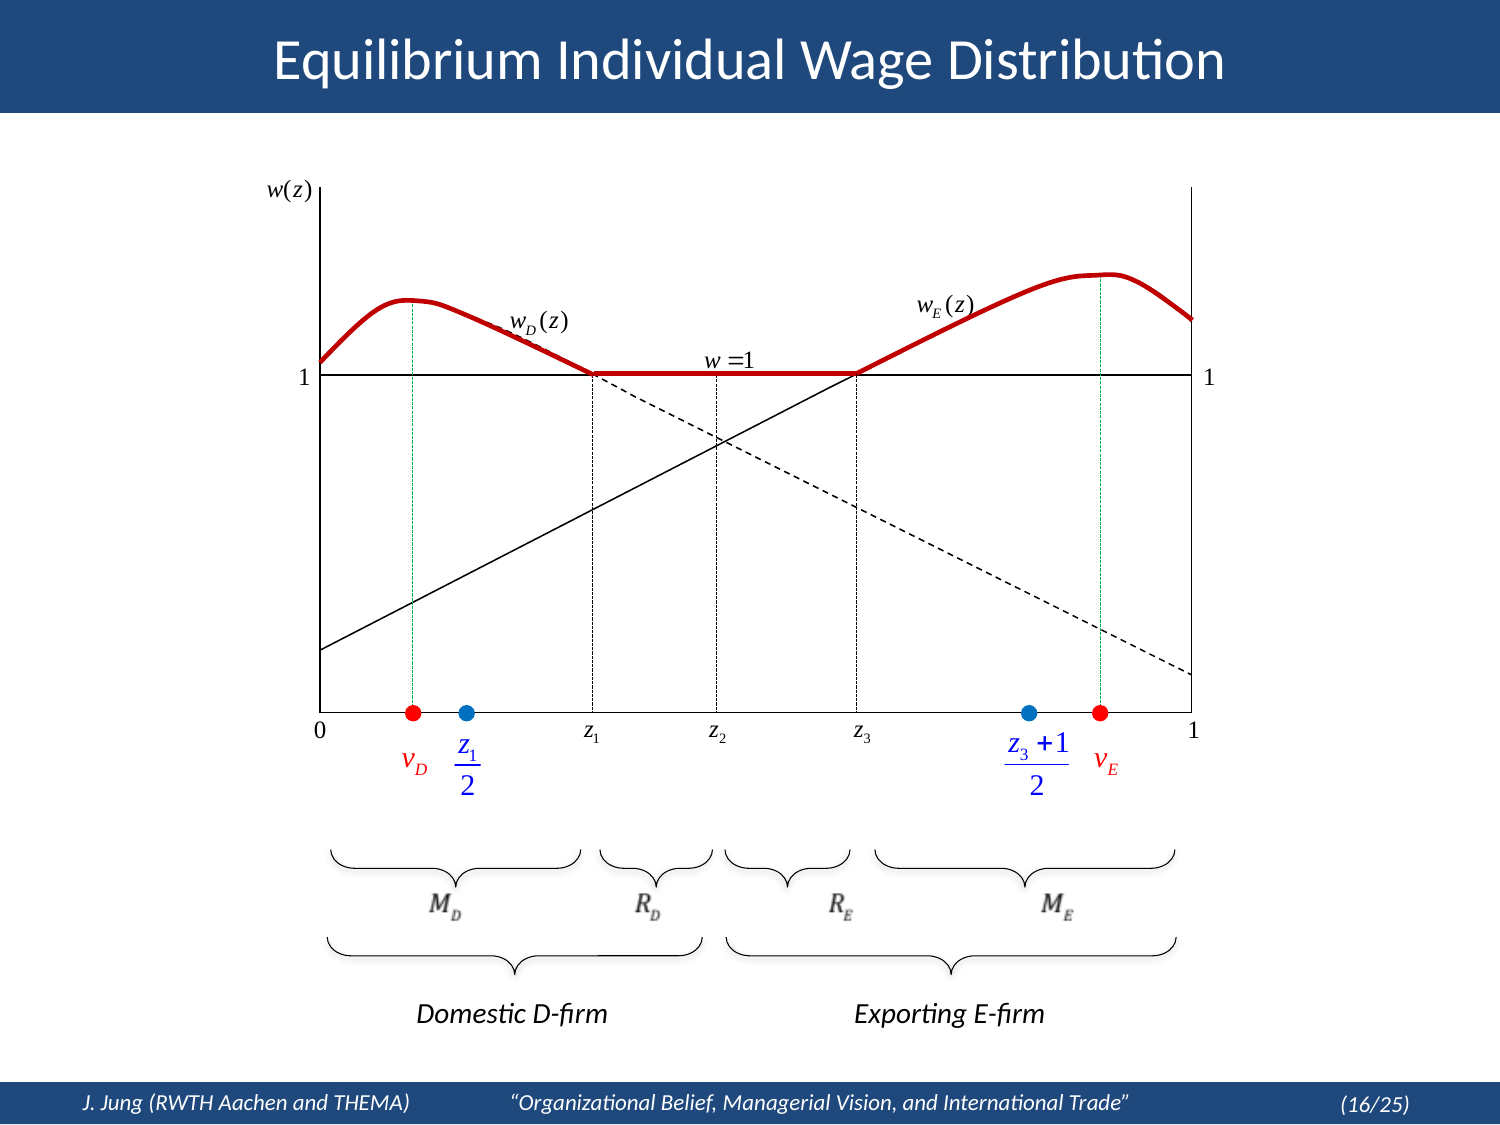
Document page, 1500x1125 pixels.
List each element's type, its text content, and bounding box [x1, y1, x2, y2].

slide_number (16/25) [1074, 1082, 1425, 1125]
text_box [262, 174, 1217, 1038]
footer J. Jung (RWTH Aachen and THEMA) “Organizational Belief, Managerial Vision, and International Trade” [67, 1076, 1193, 1125]
title Equilibrium Individual Wage Distribution [0, 0, 1500, 113]
